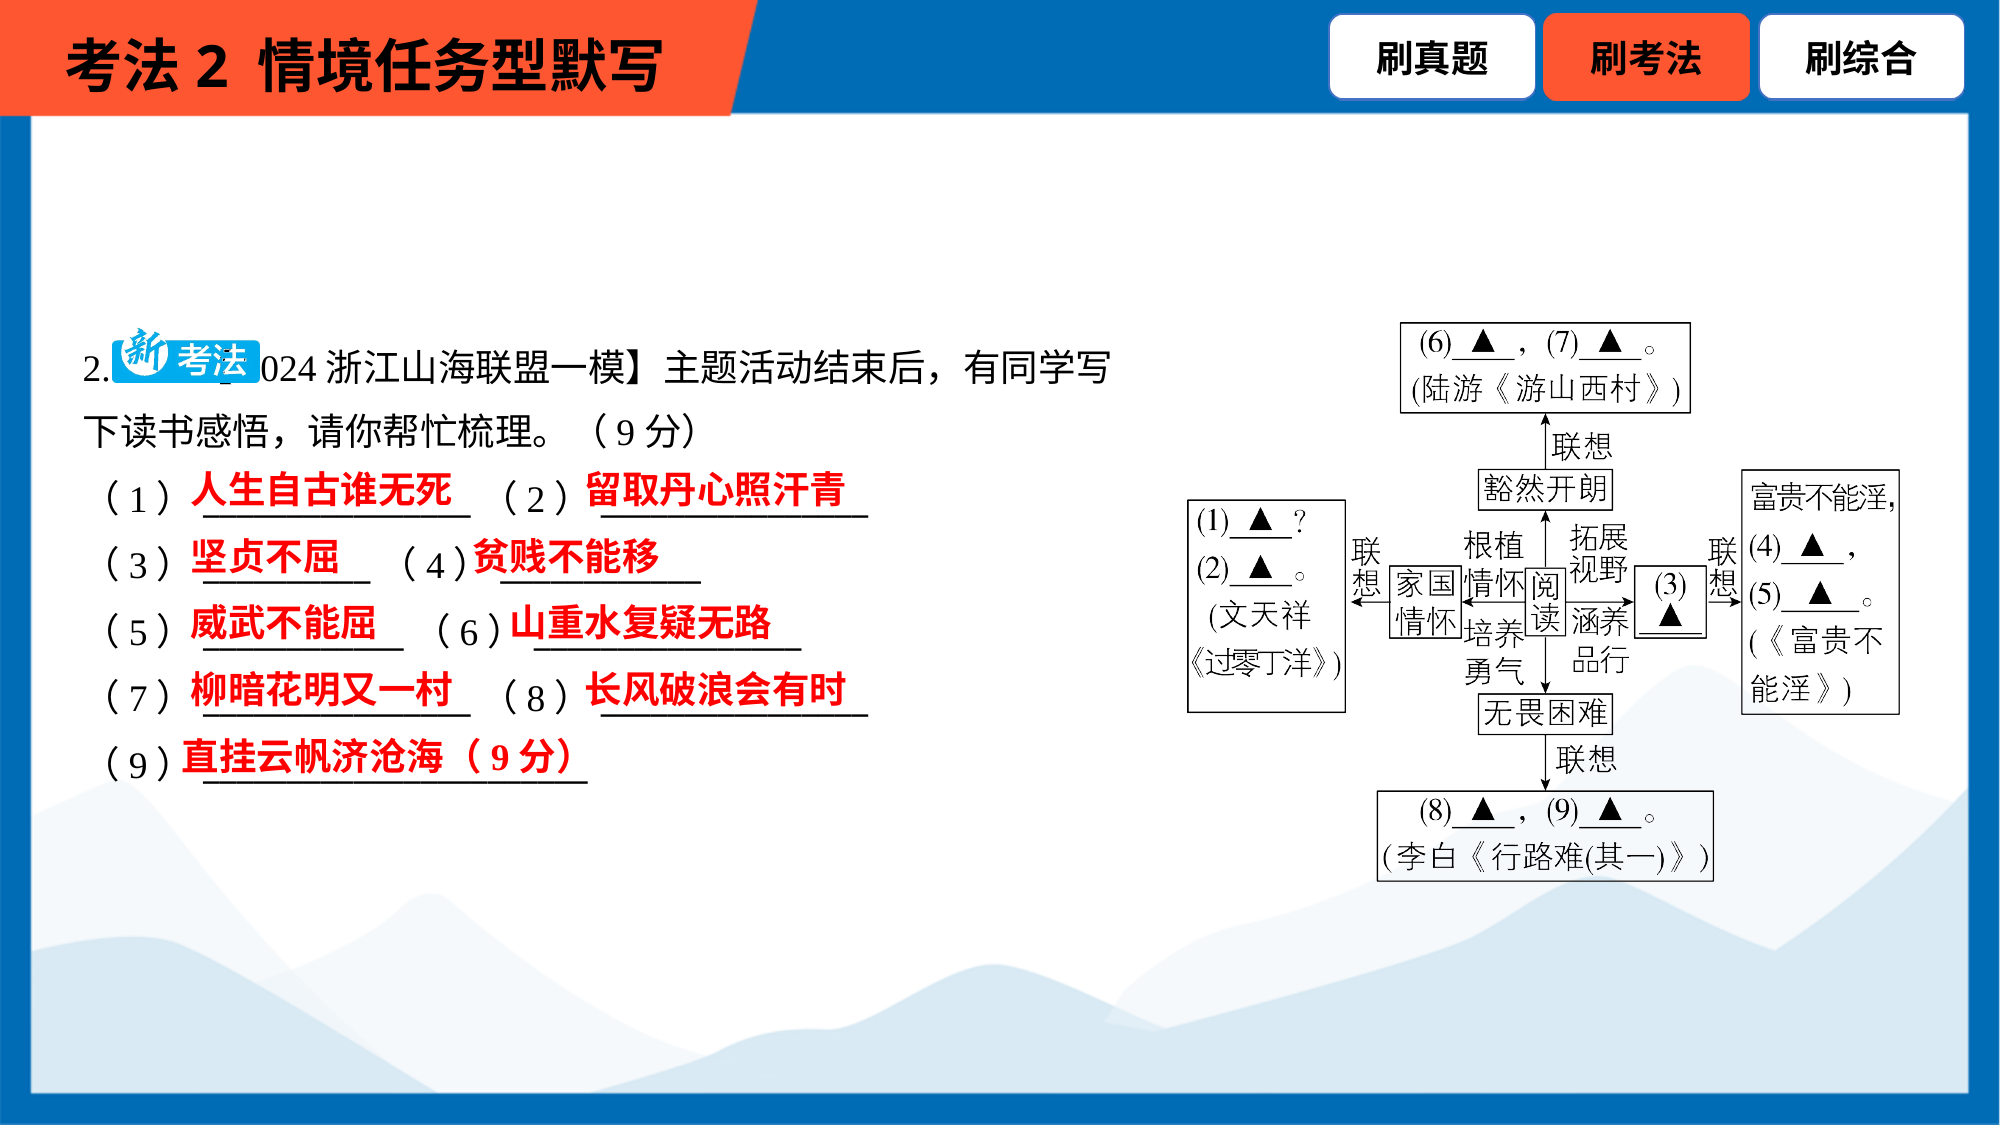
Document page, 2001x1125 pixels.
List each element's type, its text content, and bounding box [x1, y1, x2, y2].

text_box （7）________________（8）________________ [82, 654, 1182, 713]
text_box （5）____________（6）________________ [82, 588, 1182, 646]
text_box （1）________________（2）________________ [82, 455, 1182, 513]
text_box 贫贱不能移 [458, 513, 674, 572]
text_box （9）_______________________ [82, 721, 1182, 779]
text_box 留取丹心照汗青 [570, 446, 861, 505]
text_box 坚贞不屈 [177, 513, 355, 572]
text_box 柳暗花明又一村 [177, 646, 467, 705]
text_box 人生自古谁无死 [177, 446, 467, 505]
text_box 直挂云帆济沧海（9分） [177, 712, 599, 771]
text_box （3）__________（4）____________ [82, 521, 1182, 580]
text_box 2. 【2024浙江山海联盟一模】主题活动结束后，有同学写 下读书感悟，请你帮忙梳理。（9分） [82, 320, 1182, 447]
text_box 威武不能屈 [177, 579, 392, 638]
text_box 山重水复疑无路 [495, 579, 786, 638]
picture [0, 0, 2000, 1125]
text_box 长风破浪会有时 [570, 646, 861, 705]
